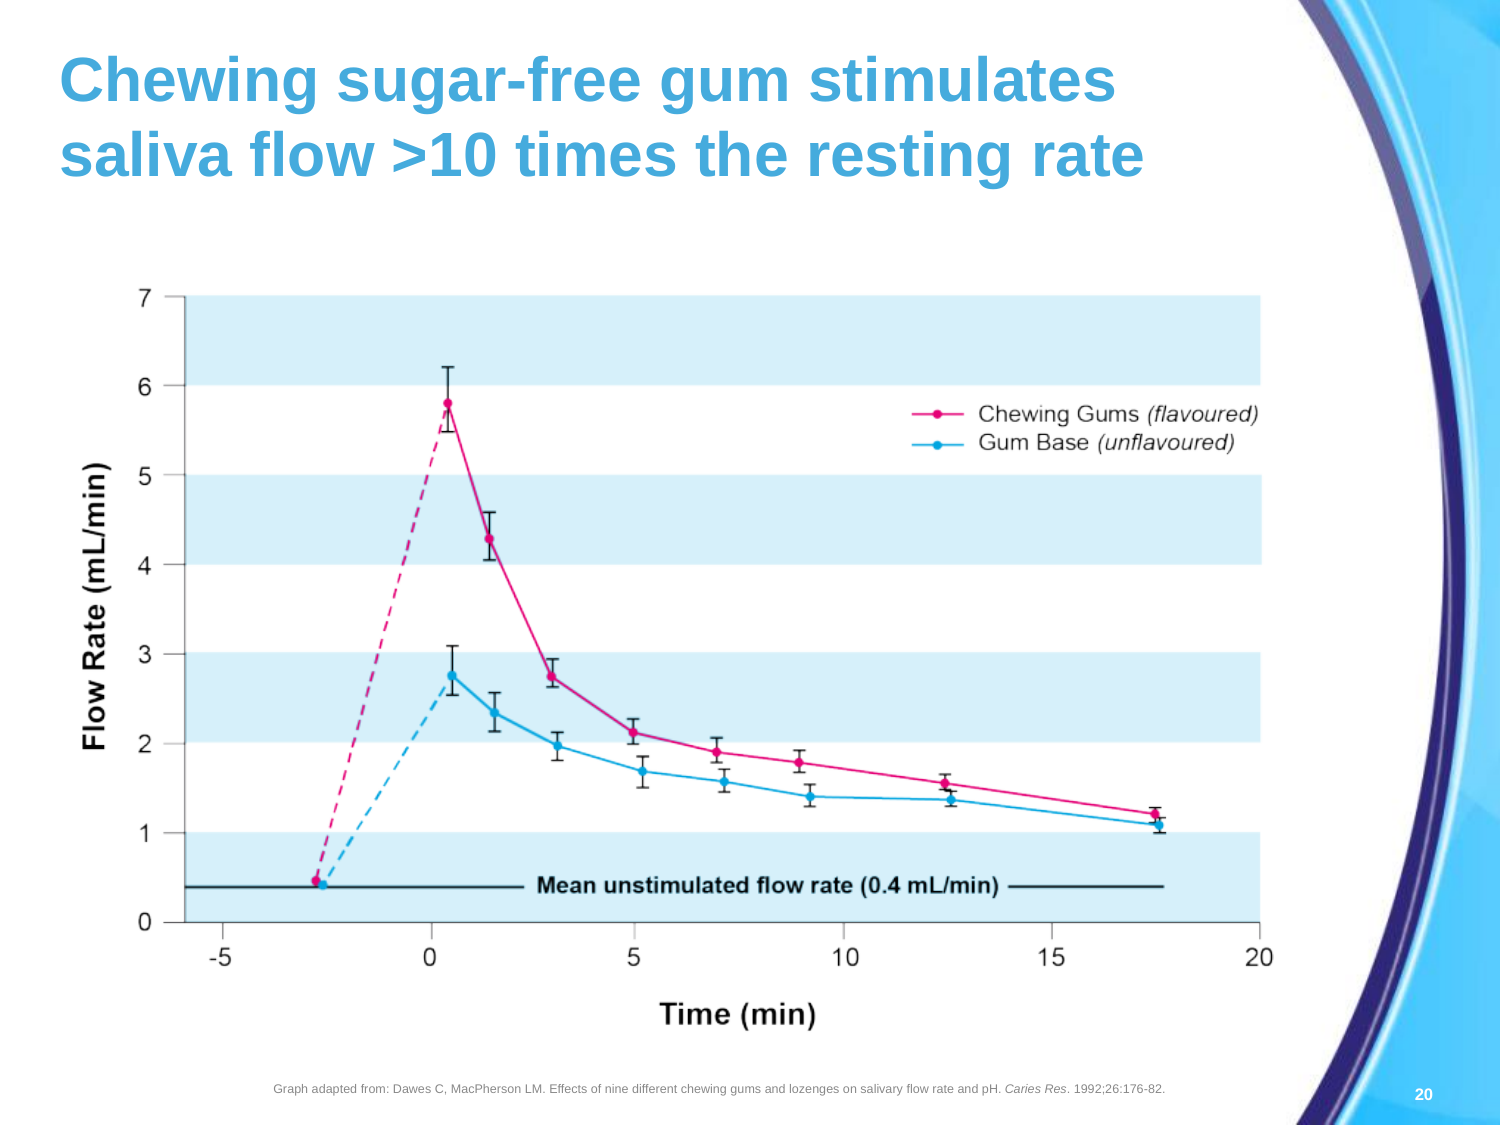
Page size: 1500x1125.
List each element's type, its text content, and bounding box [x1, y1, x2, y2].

slide_number 20 [1098, 1063, 1449, 1124]
picture [78, 0, 1500, 1125]
text_box Graph adapted from: Dawes C, MacPherson LM. Effects of nine different chewing gums and lozenges on salivary flow rate and pH. Caries Res. 1992;26:176-82. [258, 1080, 1191, 1097]
title Chewing sugar-free gum stimulates saliva flow >10 times the resting rate [44, 2, 1395, 226]
